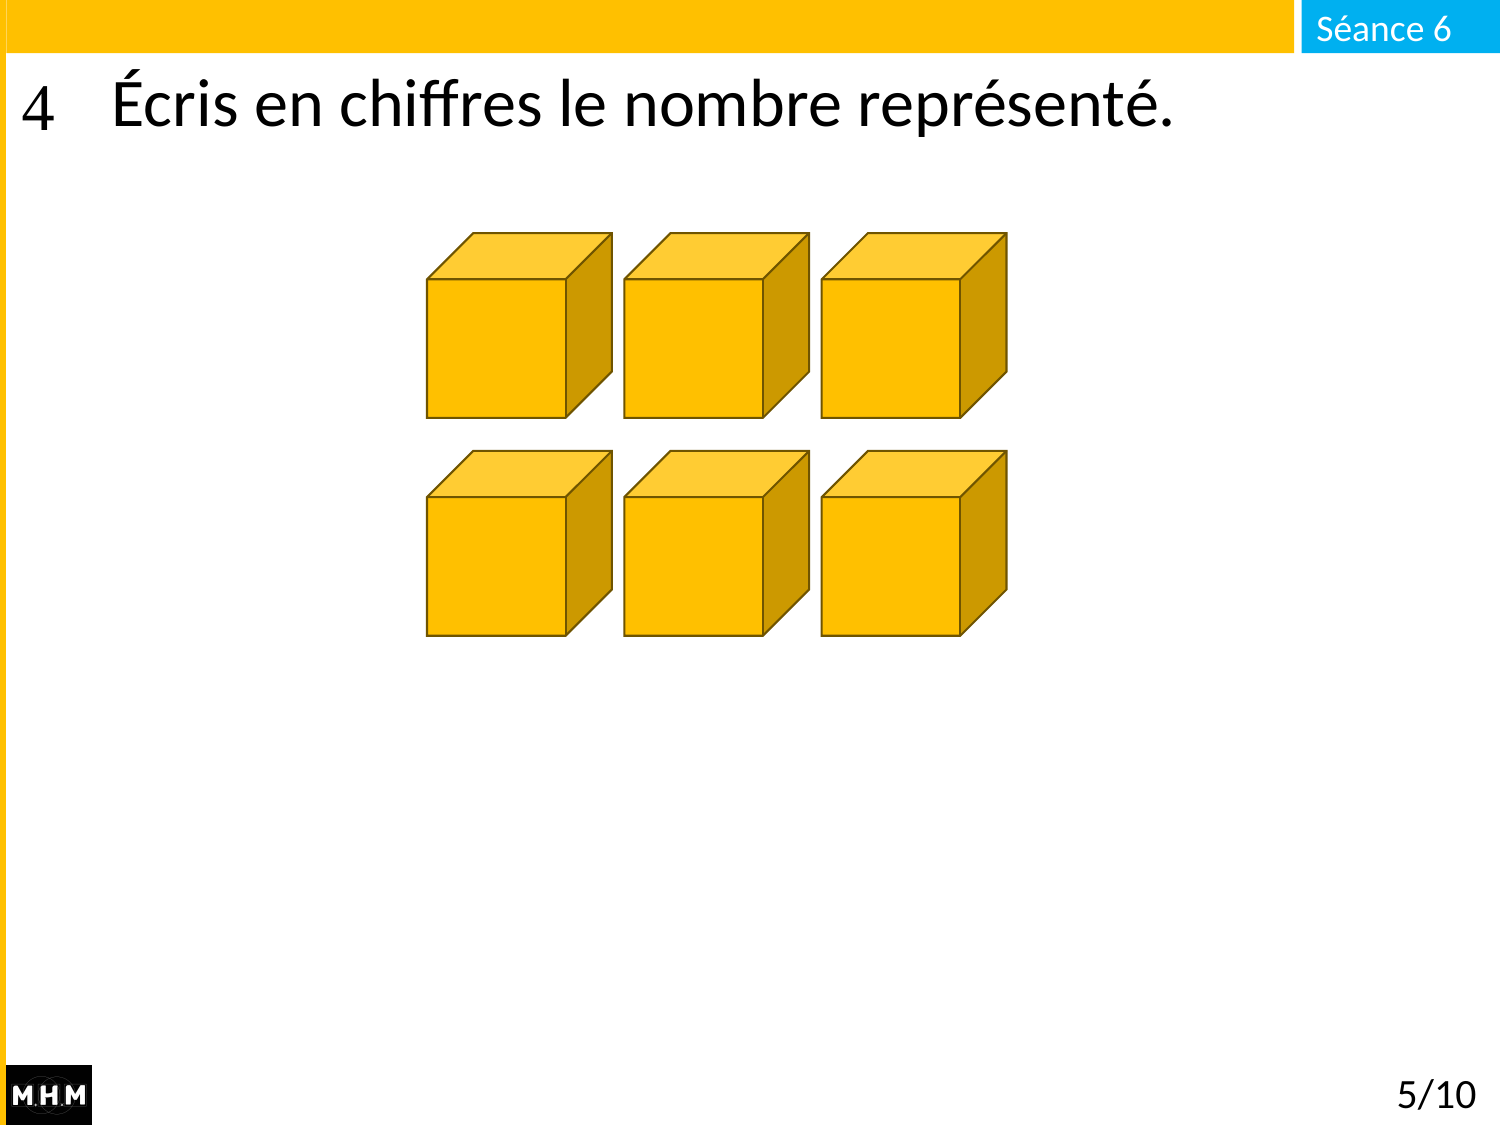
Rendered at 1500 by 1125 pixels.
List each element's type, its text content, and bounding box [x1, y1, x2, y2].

text_box [623, 232, 811, 419]
picture [6, 1065, 92, 1125]
text_box [820, 449, 1008, 637]
text_box [425, 232, 613, 419]
list 5/10 [1373, 1064, 1500, 1125]
text_box [623, 449, 811, 637]
title Écris en chiffres le nombre représenté. [96, 60, 1391, 150]
text_box [820, 232, 1008, 419]
text_box [425, 449, 613, 637]
